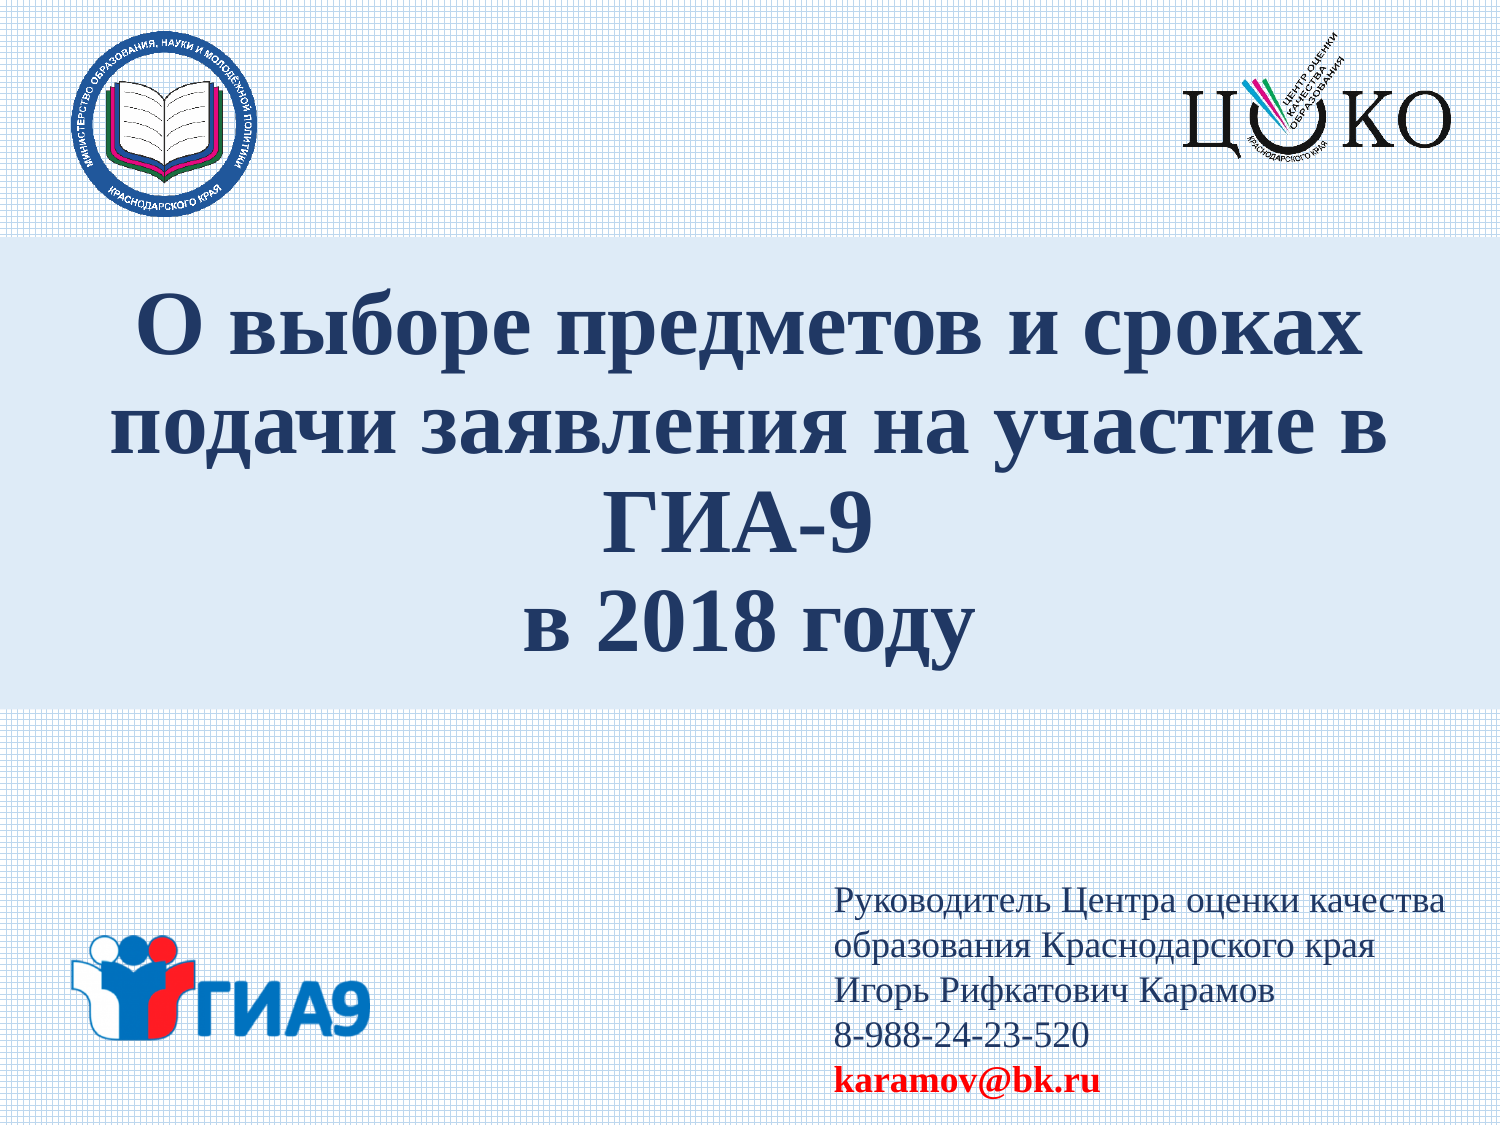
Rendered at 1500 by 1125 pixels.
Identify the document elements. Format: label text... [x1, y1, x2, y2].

title О выборе предметов и сроках подачи заявления на участие в ГИА-9 в 2018 году [0, 237, 1500, 710]
text_box Руководитель Центра оценки качества образования Краснодарского края Игорь Рифкатович Карамов 8-988-24-23-520 karamov@bk.ru [819, 867, 1479, 1109]
picture [1183, 32, 1451, 163]
picture [71, 31, 257, 217]
picture [71, 935, 370, 1041]
